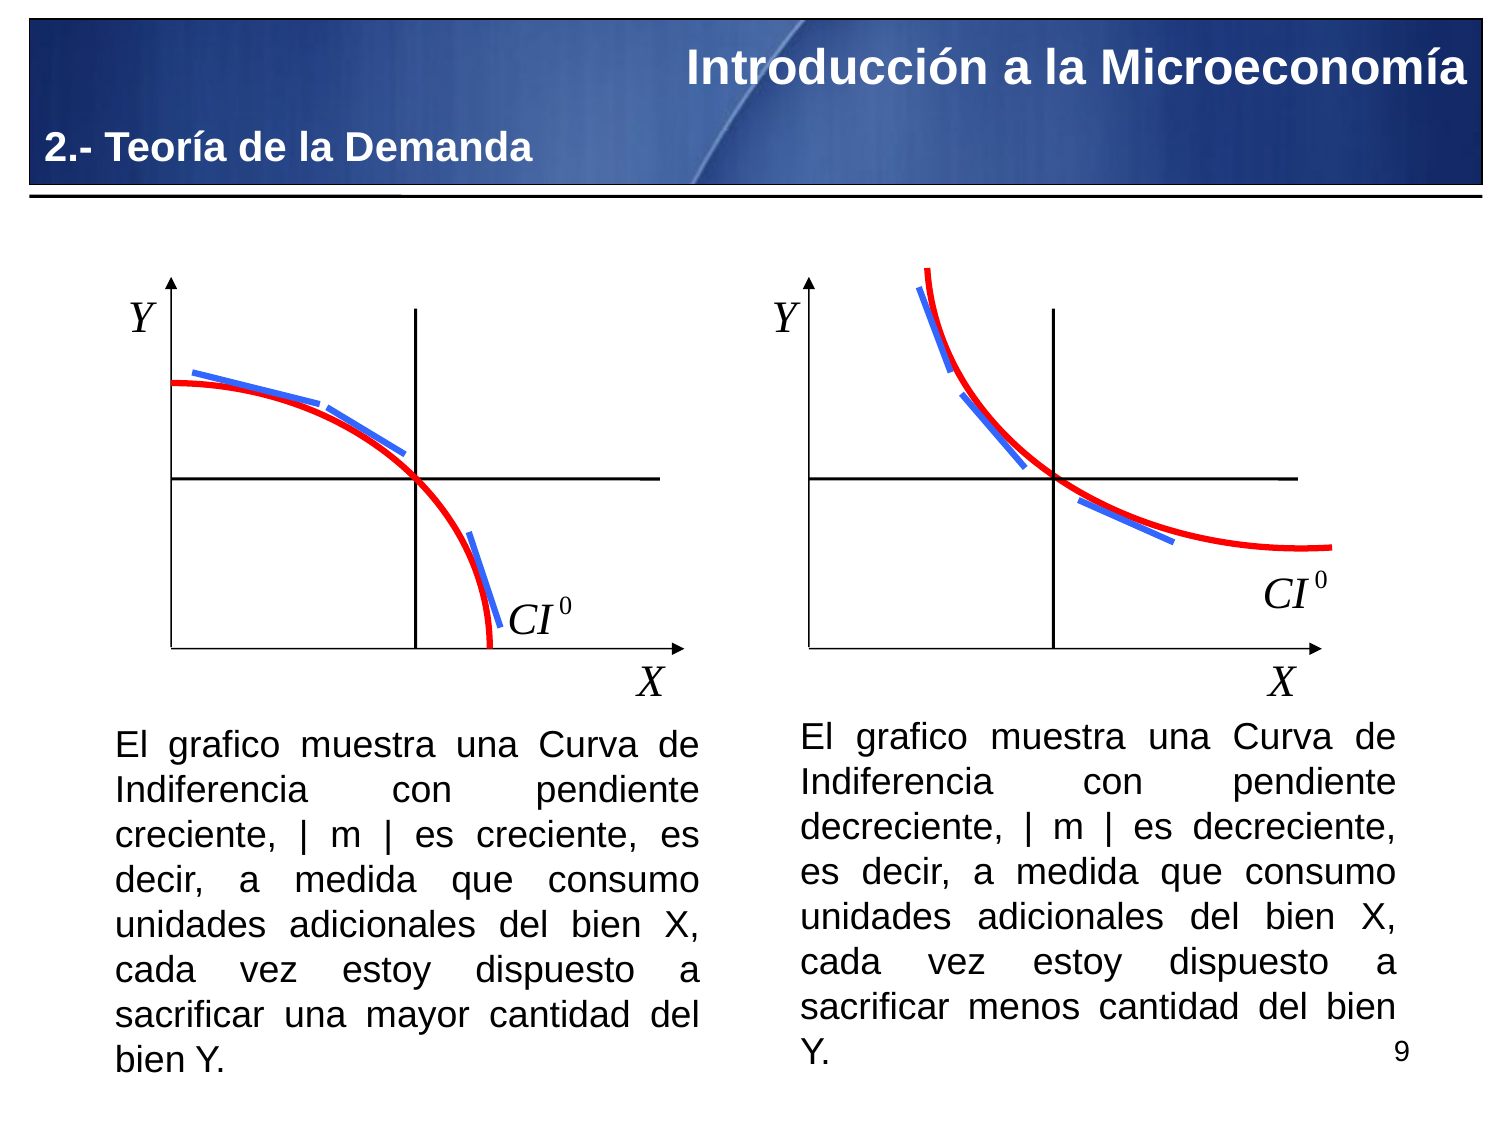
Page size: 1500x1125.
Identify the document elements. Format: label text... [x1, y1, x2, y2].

text_box [29, 19, 1483, 185]
slide_number 9 [1074, 1024, 1426, 1103]
text_box El grafico muestra una Curva de Indiferencia con pendiente decreciente, | m | es decreciente, es decir, a medida que consumo unidades adicionales del bien X, cada vez estoy dispuesto a sacrificar menos cantidad del bien Y. [785, 704, 1412, 1080]
text_box Introducción a la Microeconomía [608, 26, 1483, 102]
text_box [767, 255, 1337, 705]
text_box 2.- Teoría de la Demanda [29, 112, 585, 178]
text_box El grafico muestra una Curva de Indiferencia con pendiente creciente, | m | es creciente, es decir, a medida que consumo unidades adicionales del bien X, cada vez estoy dispuesto a sacrificar una mayor cantidad del bien Y. [100, 712, 715, 1116]
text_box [123, 276, 685, 705]
